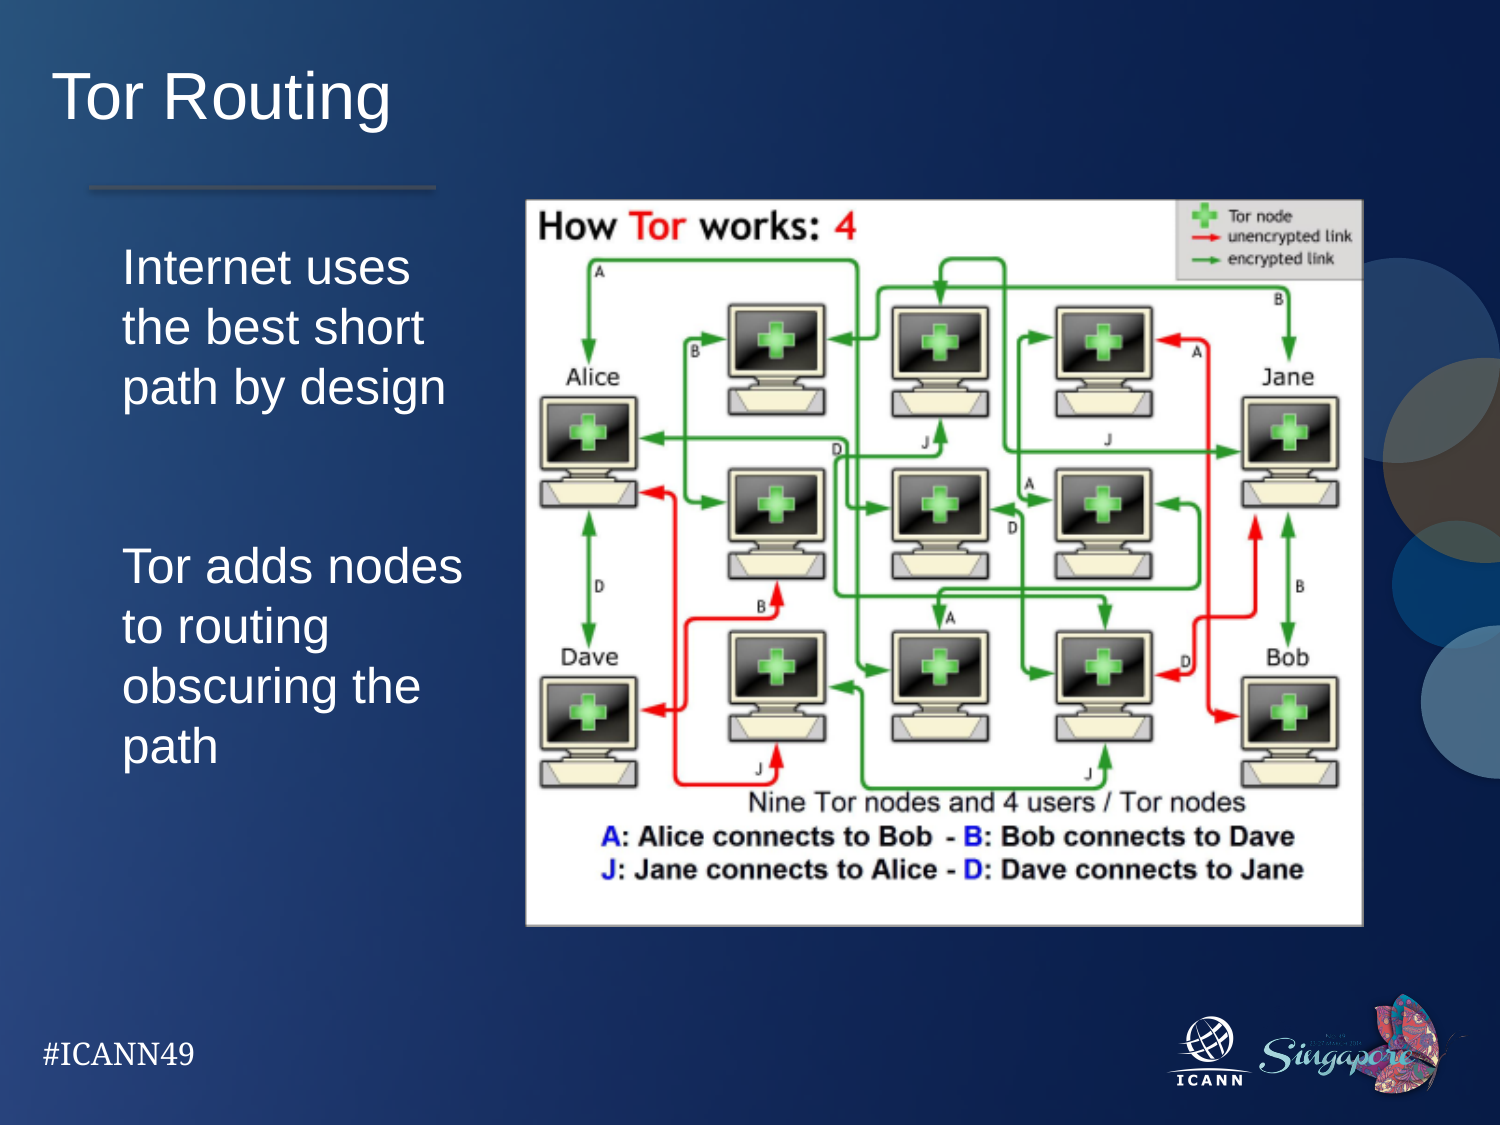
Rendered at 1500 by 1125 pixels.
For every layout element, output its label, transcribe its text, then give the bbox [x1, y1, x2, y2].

list Tor Routing [23, 50, 868, 150]
picture [0, 0, 1500, 1125]
list Internet uses the best short path by design Tor adds nodes to routing obscuring the path [93, 231, 479, 950]
